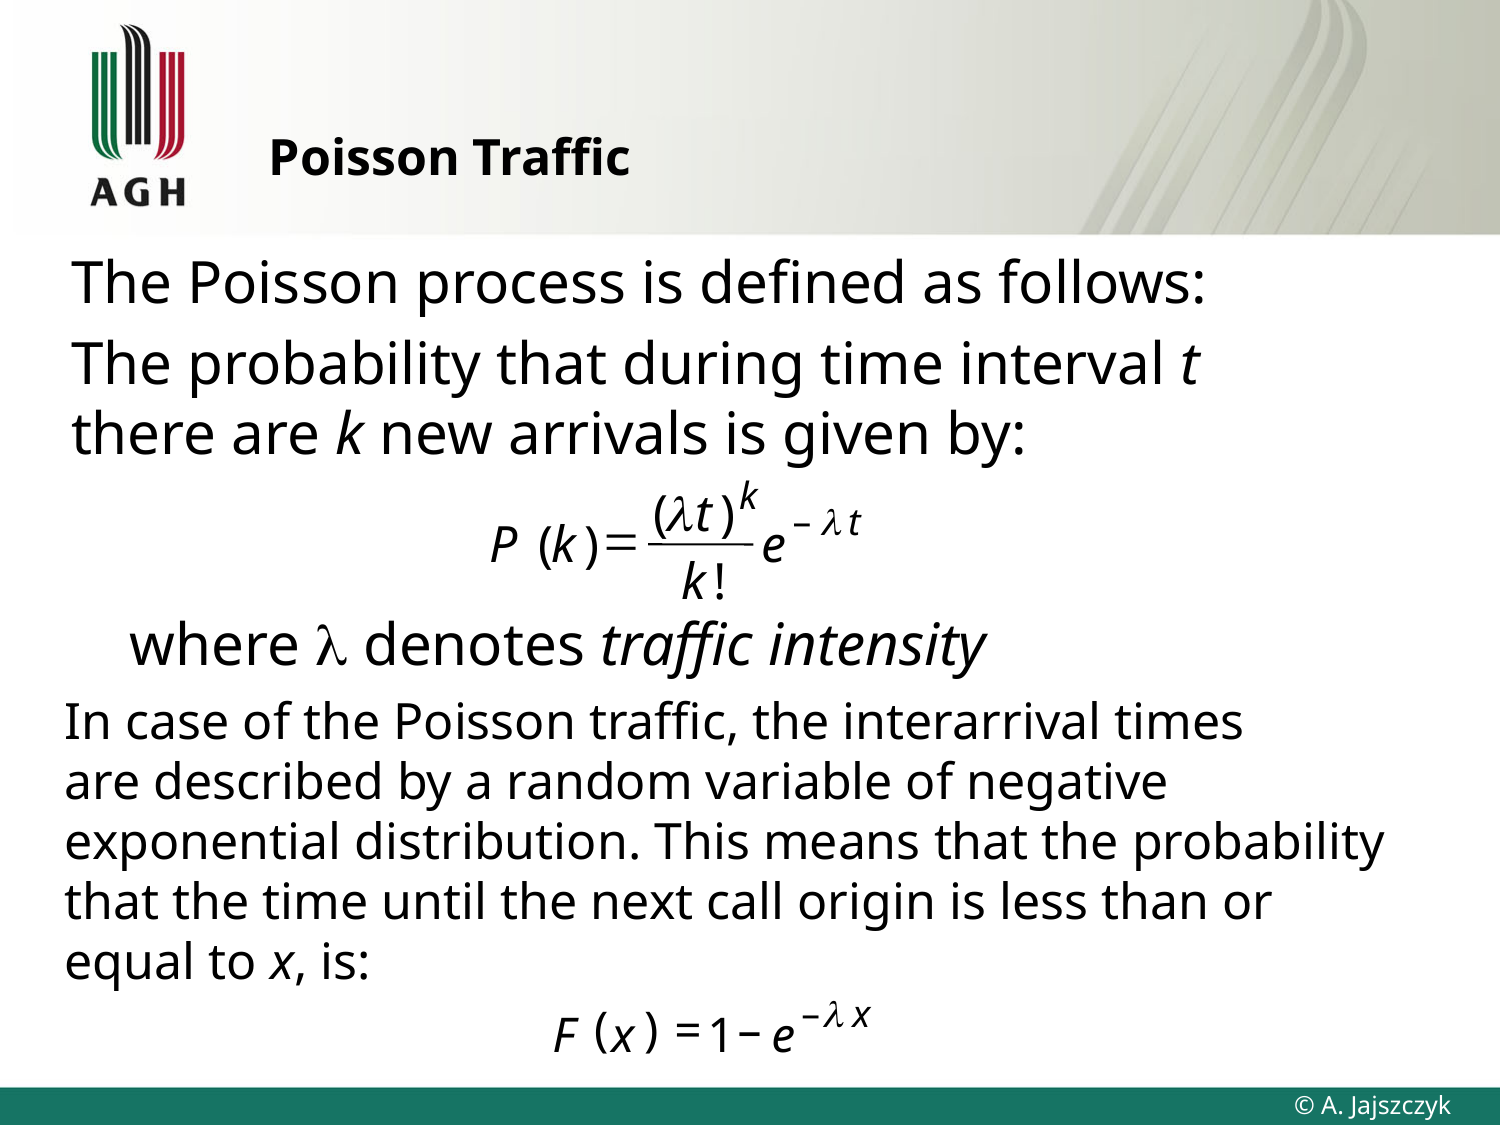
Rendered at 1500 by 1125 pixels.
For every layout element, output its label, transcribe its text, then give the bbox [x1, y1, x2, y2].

list The Poisson process is defined as follows: The probability that during time interval t there are k new arrivals is given by: [0, 237, 1385, 538]
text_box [549, 989, 901, 1063]
picture [0, 0, 1500, 1125]
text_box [487, 471, 863, 610]
text_box where l denotes traffic intensity In case of the Poisson traffic, the interarrival times are described by a random variable of negative exponential distribution. This means that the probability that the time until the next call origin is less than or equal to x, is: [50, 600, 1425, 997]
title Poisson Traffic [253, 78, 1425, 233]
